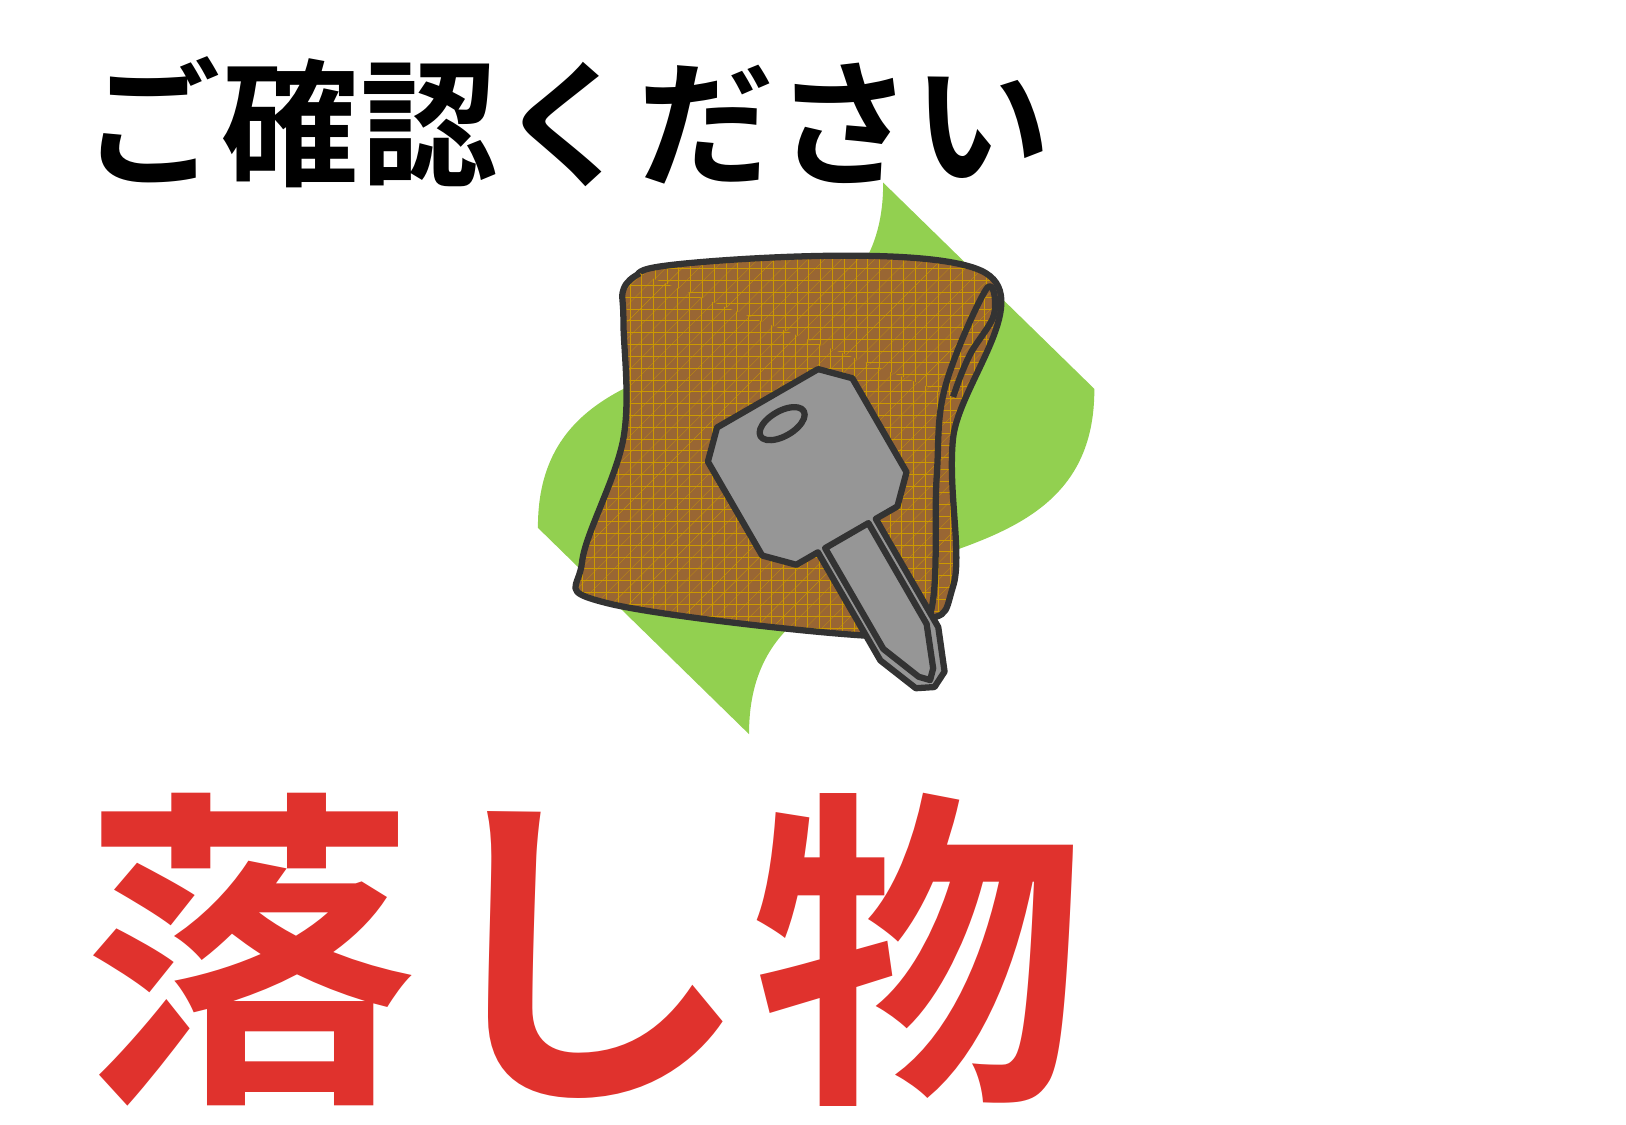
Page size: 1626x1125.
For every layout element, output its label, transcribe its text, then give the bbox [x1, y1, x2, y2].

text_box 落し物 [68, 735, 1569, 1125]
text_box ご確認ください [68, 30, 1581, 211]
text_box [558, 244, 1063, 710]
